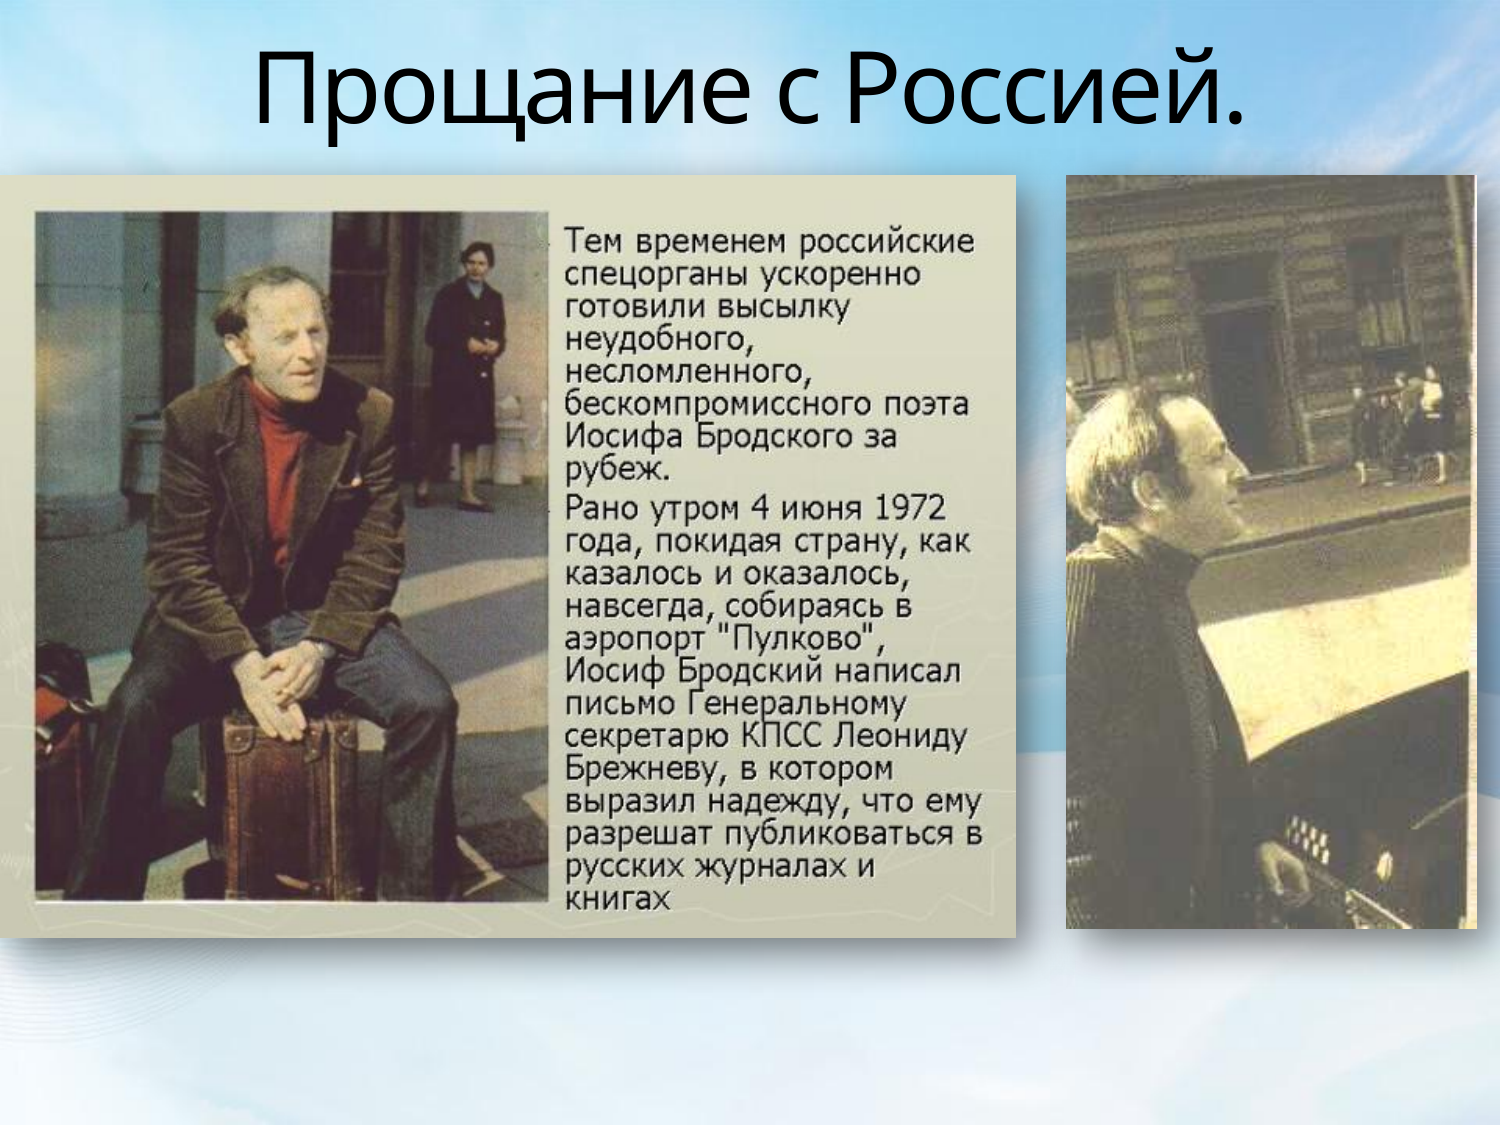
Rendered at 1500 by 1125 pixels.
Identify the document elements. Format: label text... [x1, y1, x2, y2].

picture [0, 0, 1500, 1125]
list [0, 175, 1016, 938]
title Прощание с Россией. [62, 37, 1438, 147]
